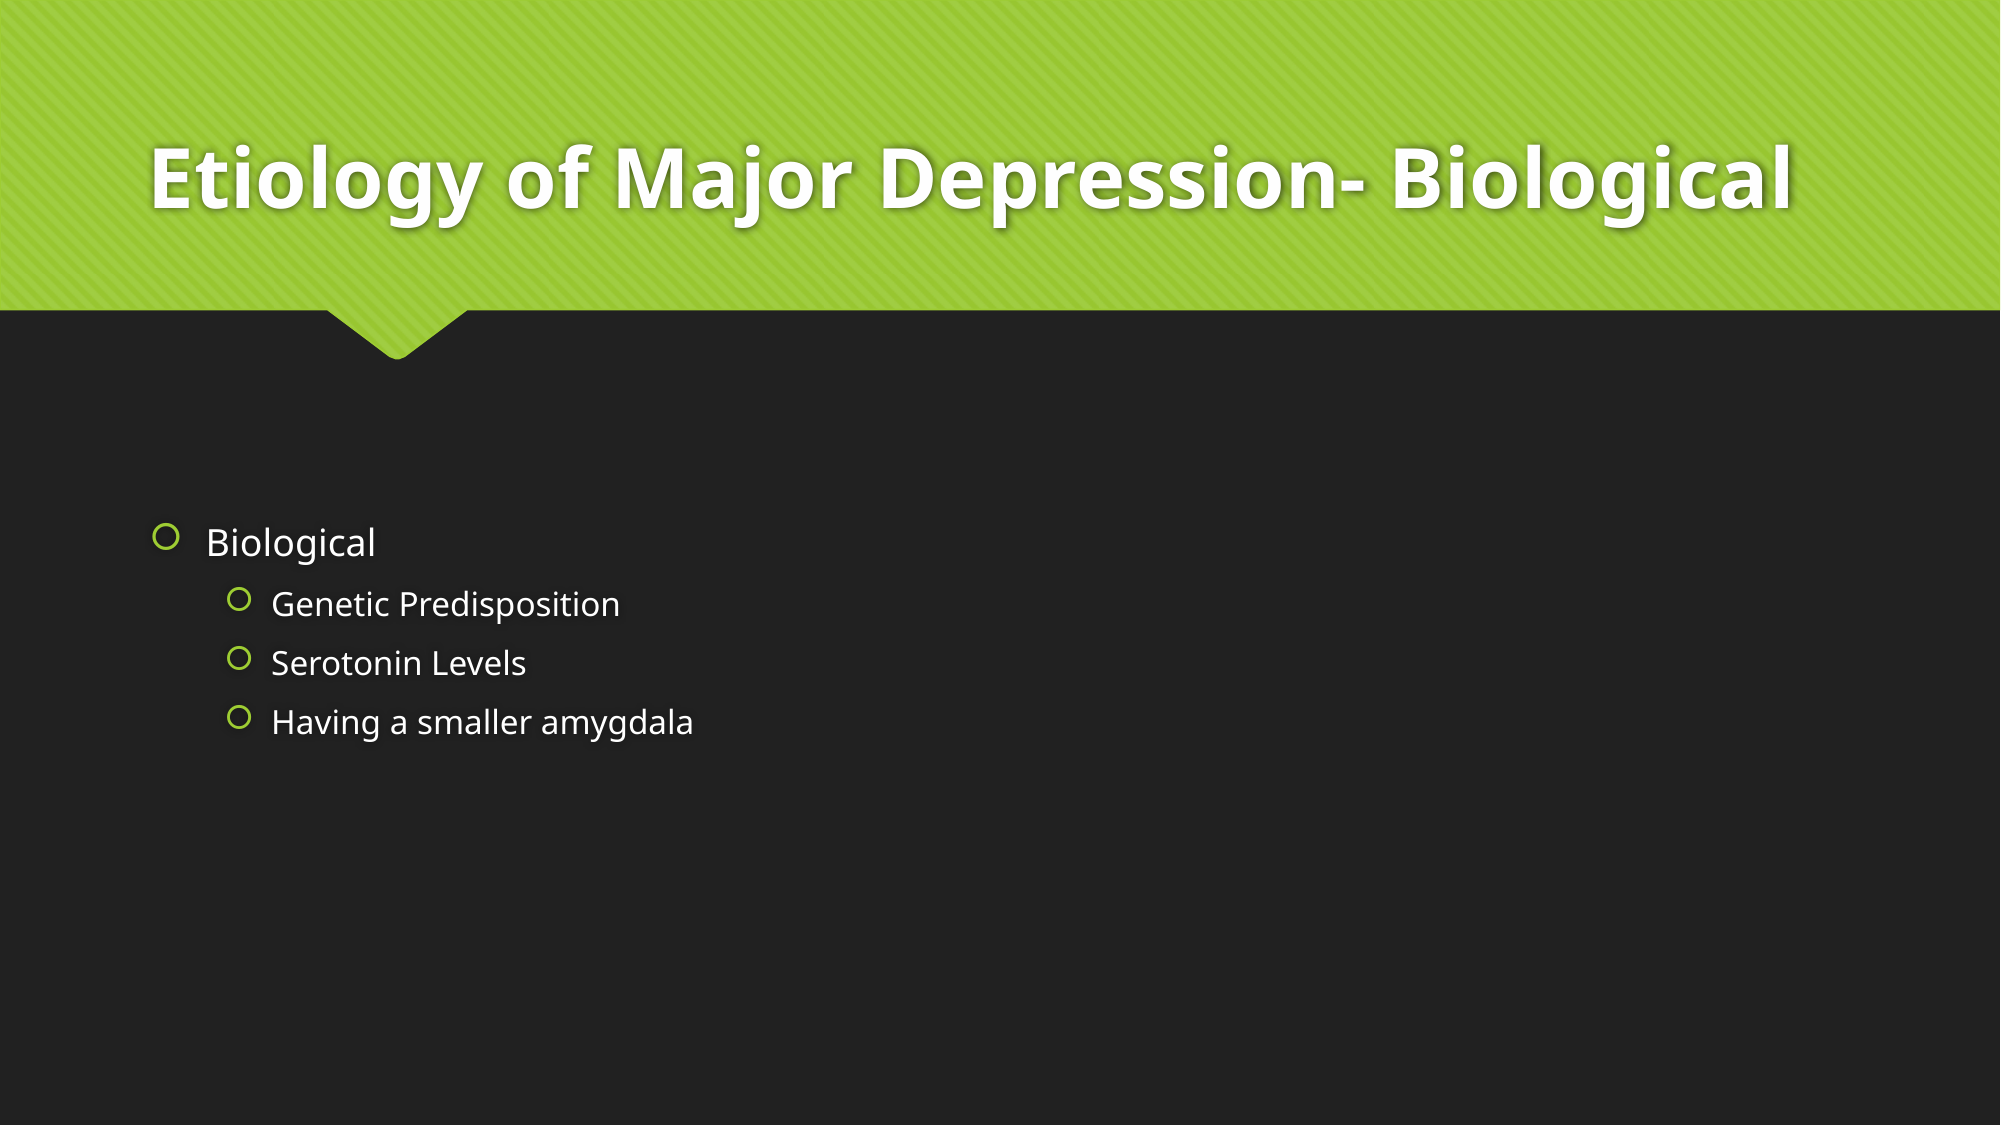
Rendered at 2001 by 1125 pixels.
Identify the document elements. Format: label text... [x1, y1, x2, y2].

list Biological Genetic Predisposition Serotonin Levels Having a smaller amygdala [134, 364, 1866, 962]
title Etiology of Major Depression- Biological [132, 73, 1868, 233]
